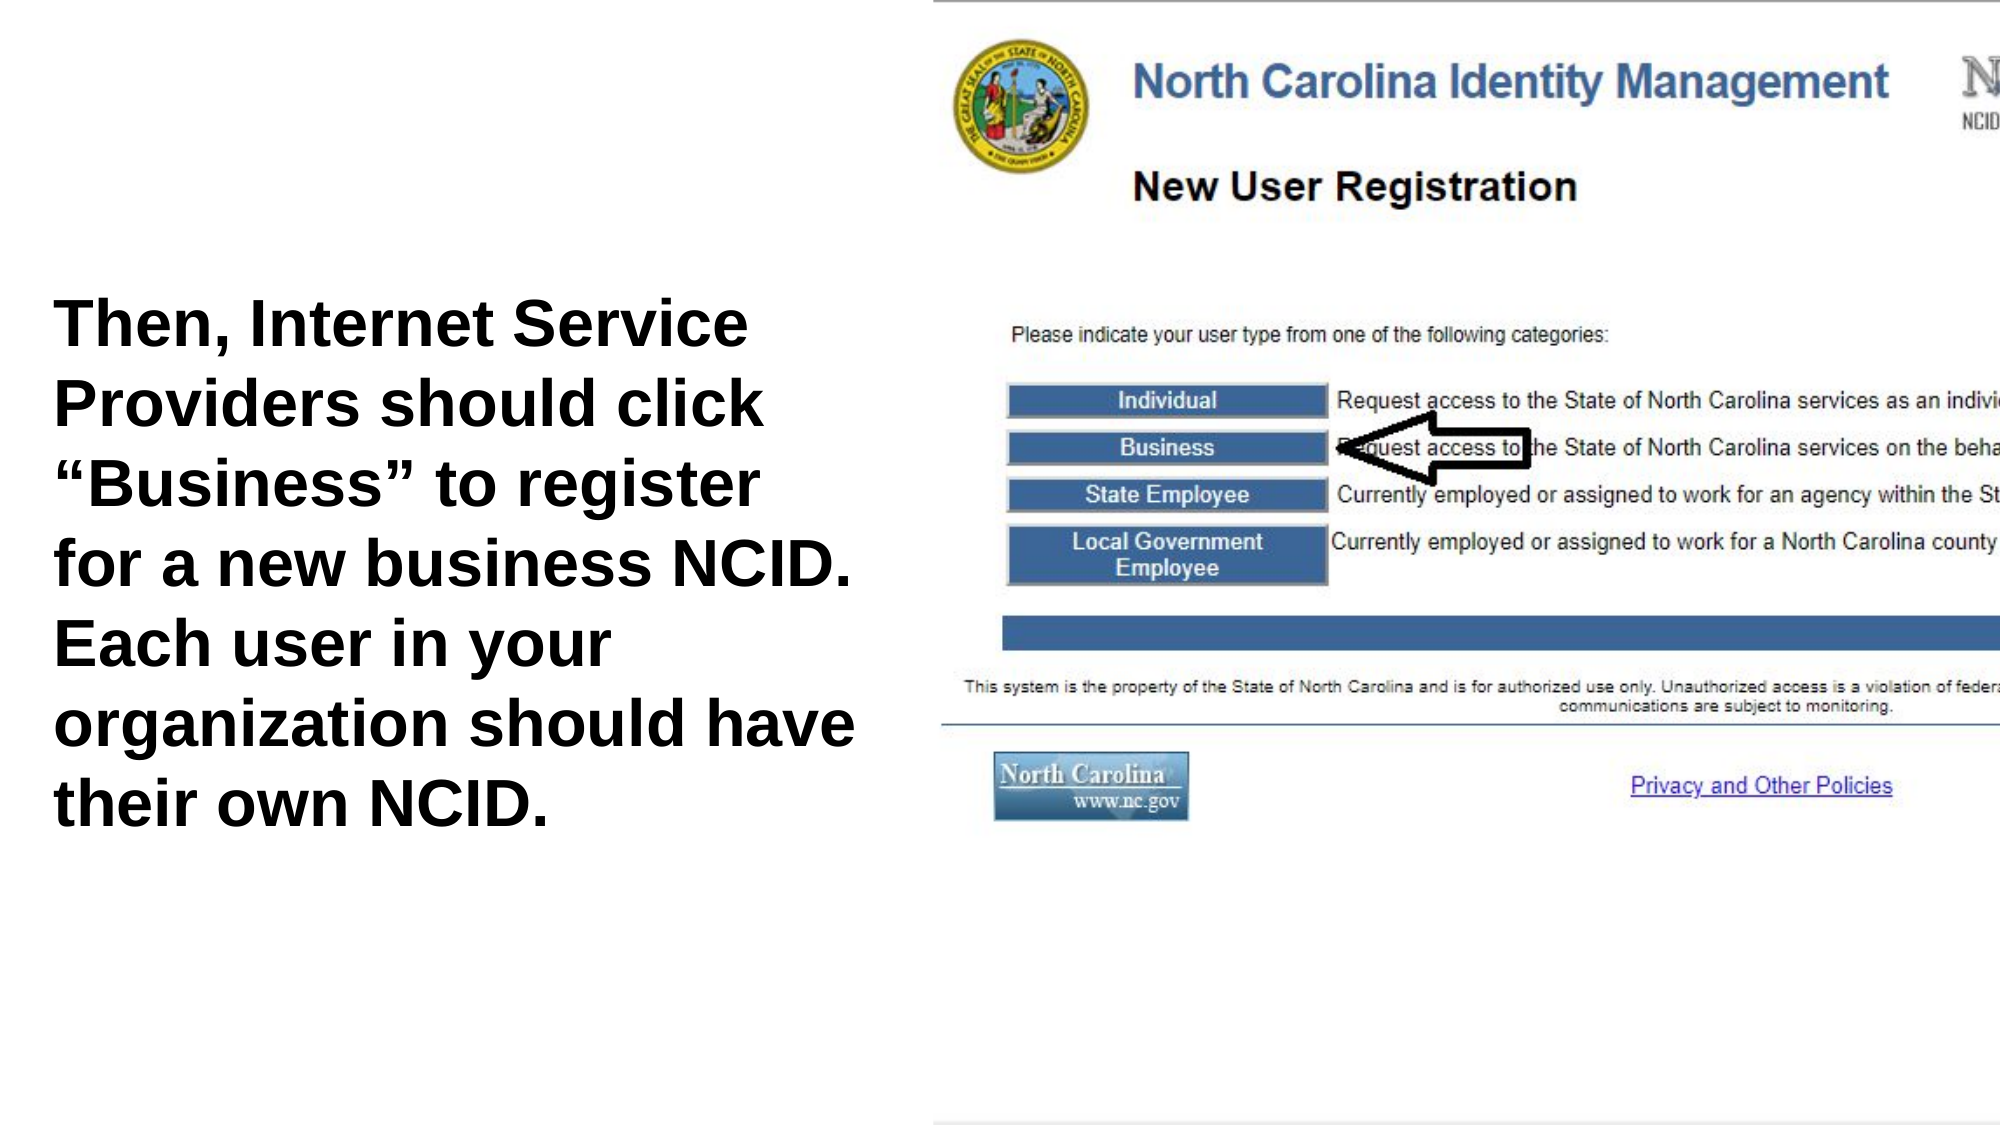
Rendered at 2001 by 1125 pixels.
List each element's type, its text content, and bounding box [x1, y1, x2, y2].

picture [933, 0, 2000, 1125]
text_box Then, Internet Service Providers should click “Business” to register for a new business NCID. Each user in your organization should have their own NCID. [39, 272, 913, 847]
